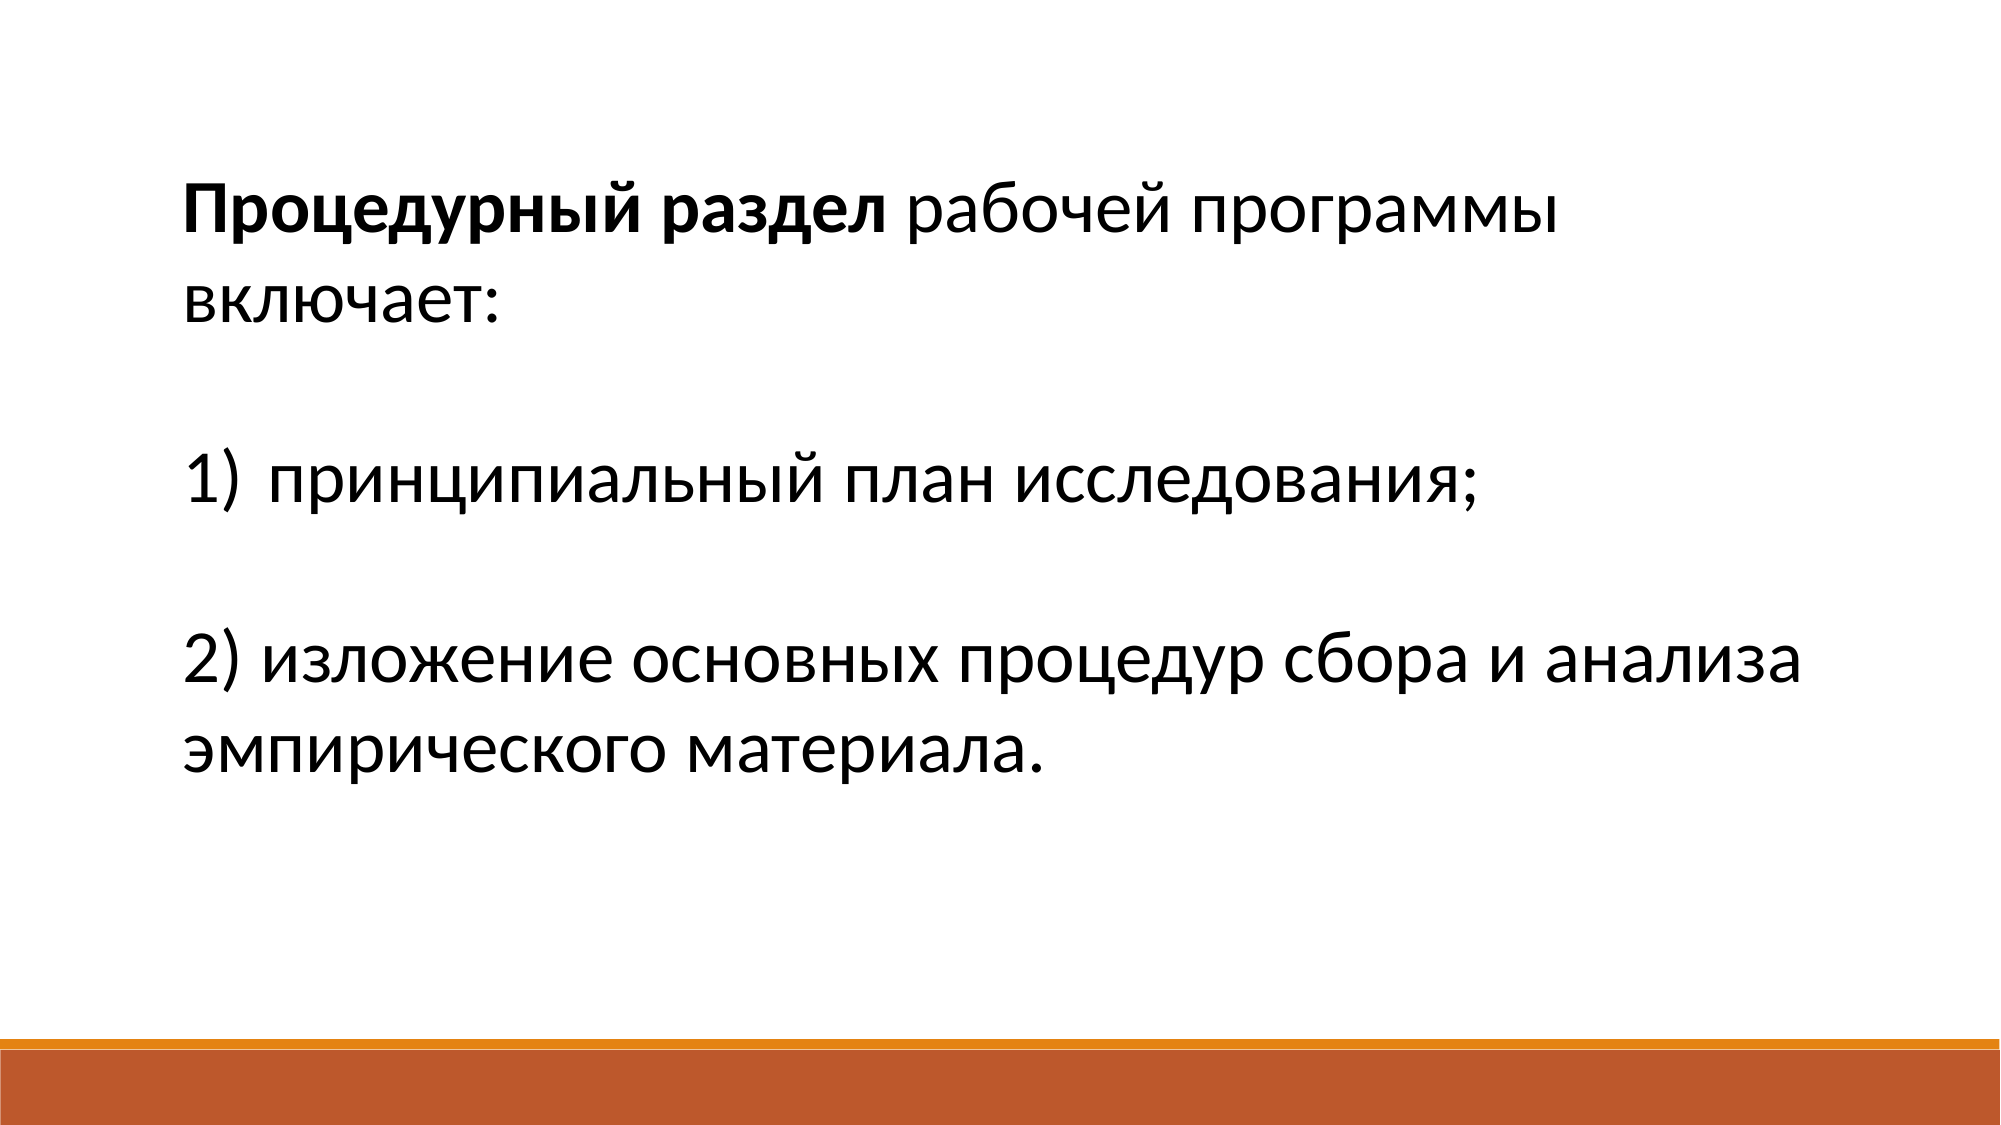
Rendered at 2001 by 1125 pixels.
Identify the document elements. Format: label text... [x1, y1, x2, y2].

text_box Процедурный раздел рабочей программы включает: принципиальный план исследования; 2) изложение основных процедур сбора и анализа эмпирического материала. [168, 150, 1830, 796]
